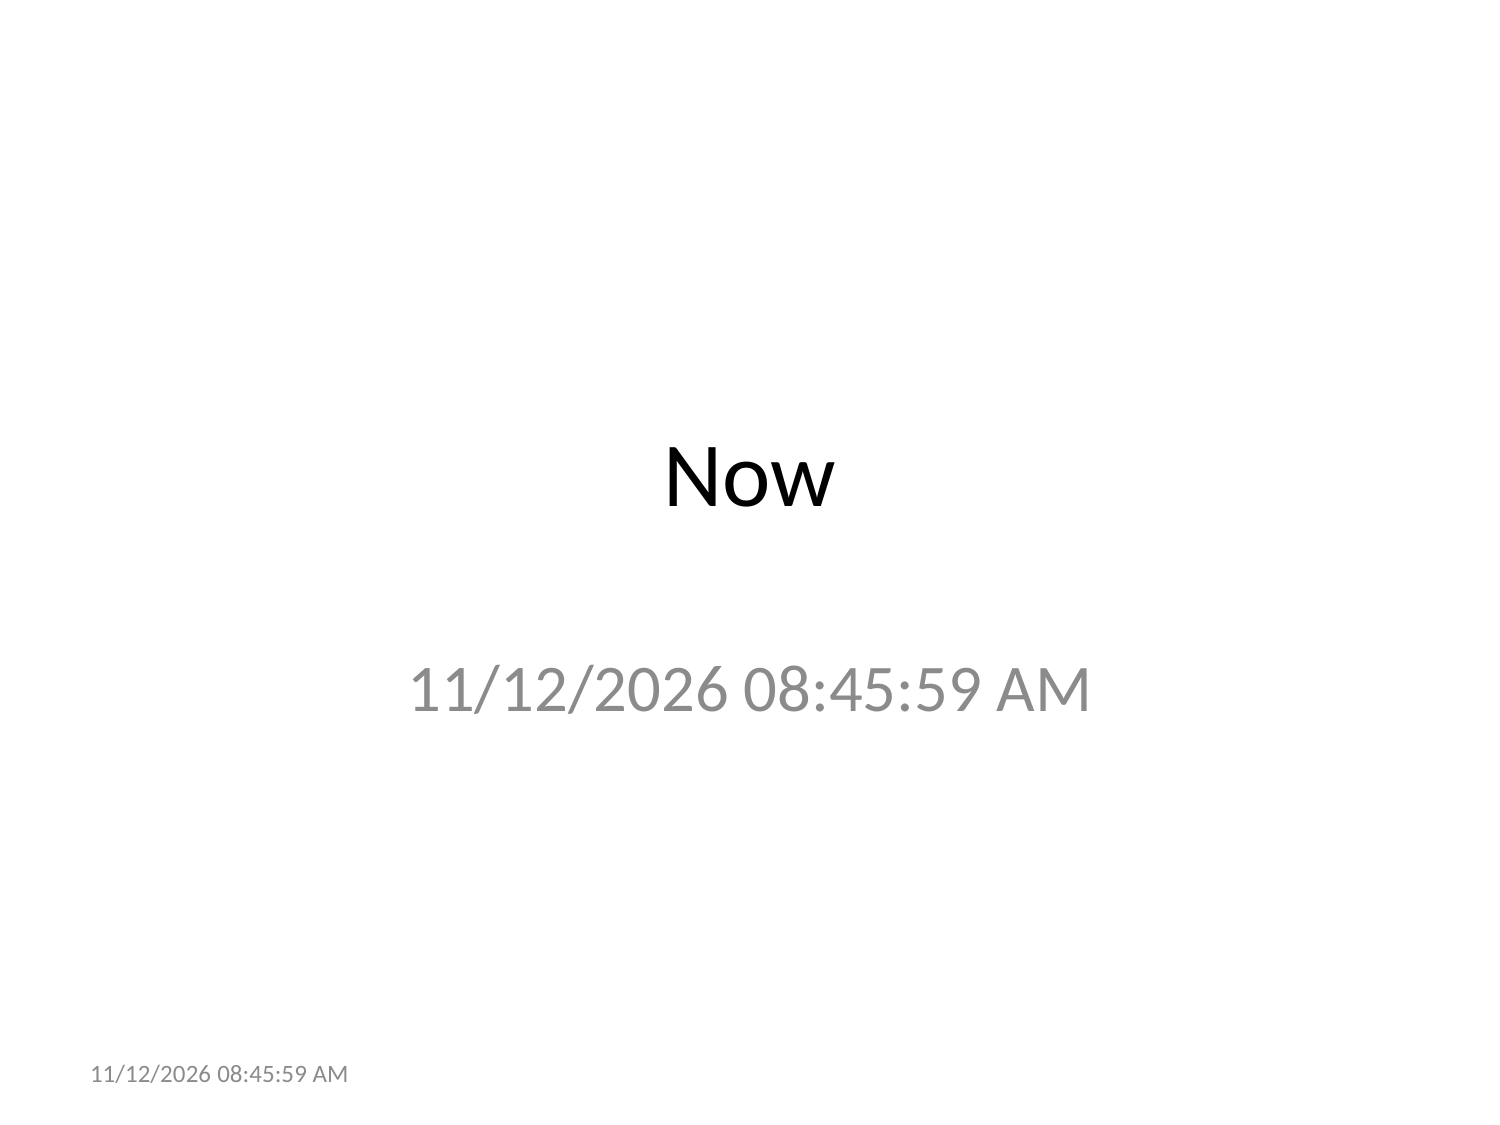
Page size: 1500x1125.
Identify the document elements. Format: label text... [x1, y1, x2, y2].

subtitle 2011-12-19 10:20:04 AM [225, 637, 1275, 925]
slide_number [75, 1042, 425, 1103]
title Now [112, 349, 1388, 591]
